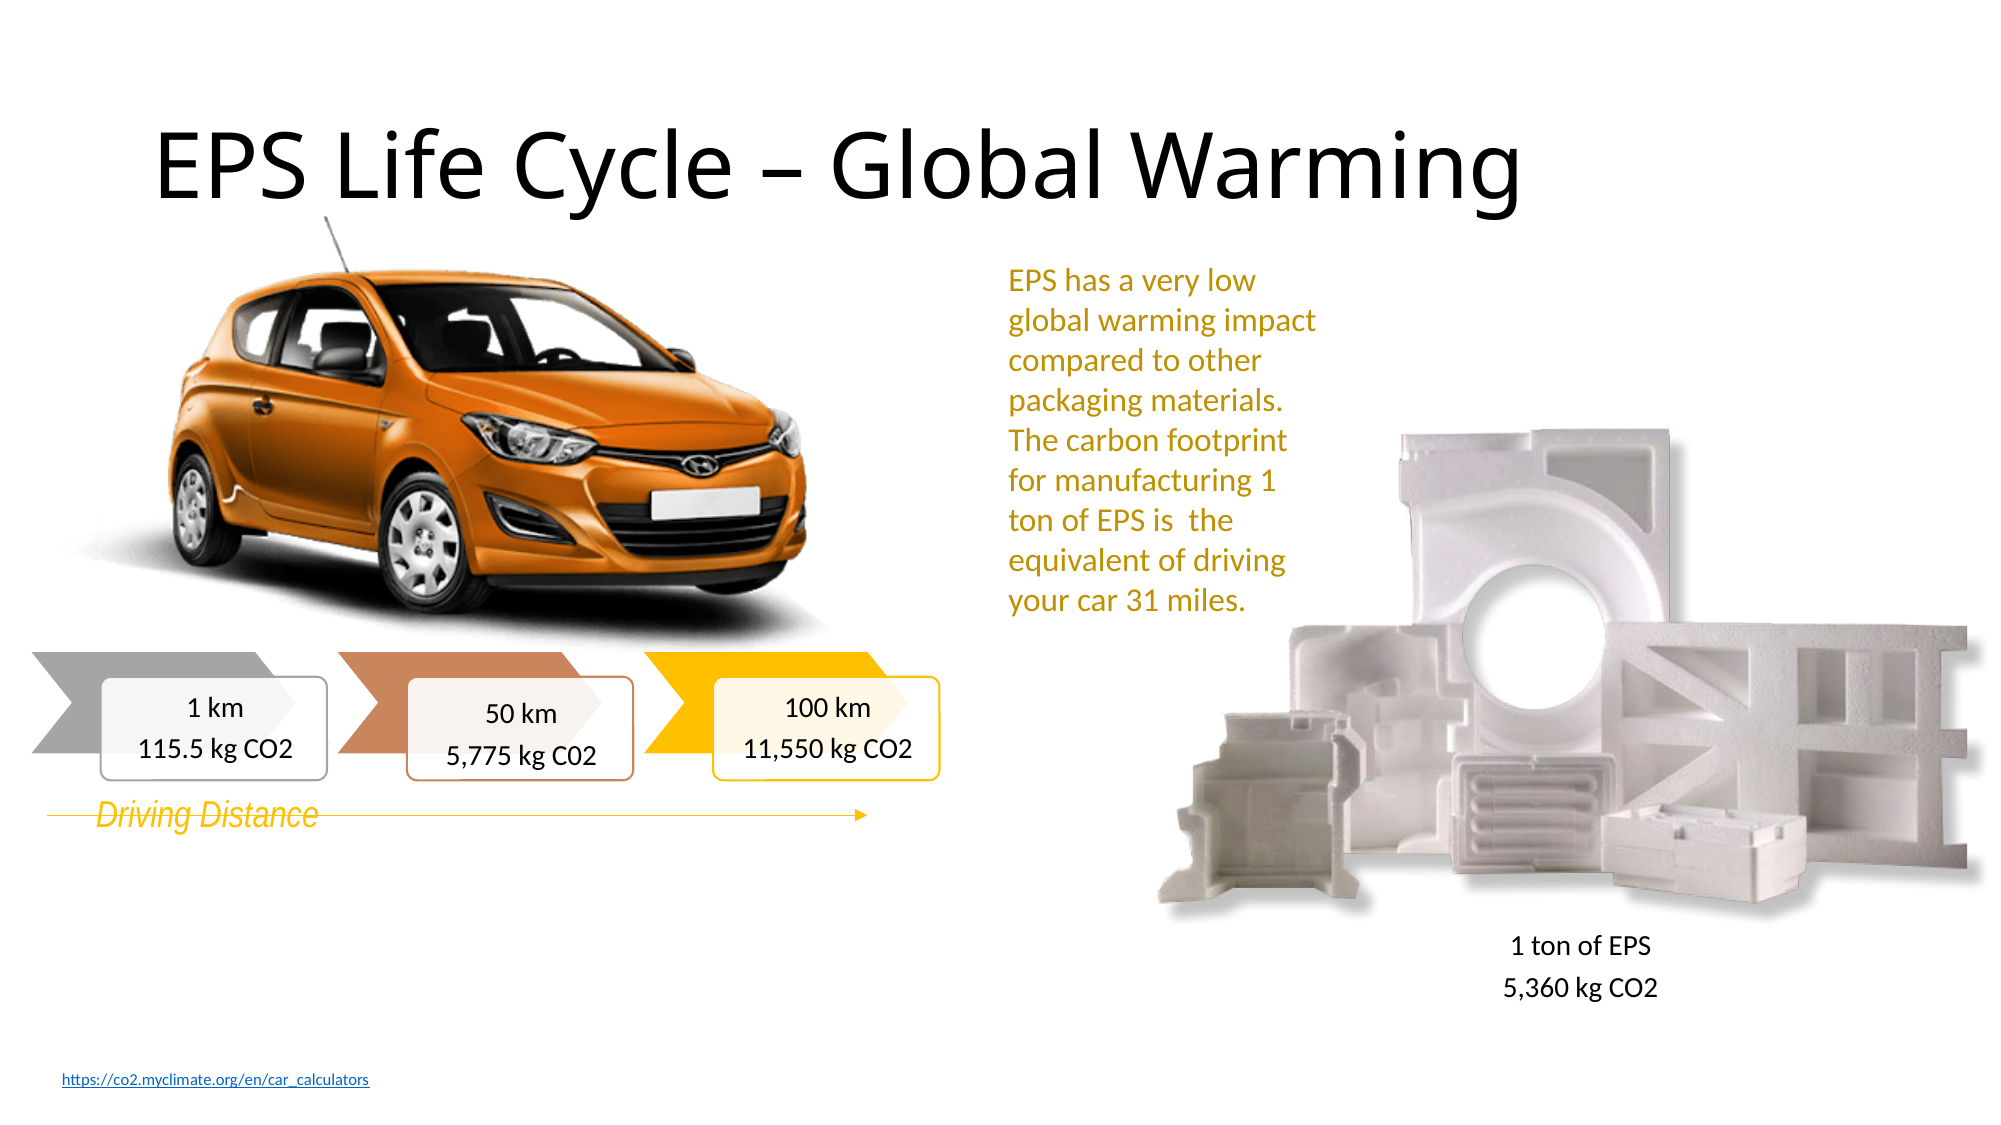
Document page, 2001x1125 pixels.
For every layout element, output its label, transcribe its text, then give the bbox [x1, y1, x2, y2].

picture [1123, 370, 2000, 960]
text_box https://co2.myclimate.org/en/car_calculators [47, 1061, 1518, 1097]
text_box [28, 523, 940, 908]
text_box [993, 908, 2000, 1053]
title EPS Life Cycle – Global Warming [137, 59, 1863, 278]
text_box EPS has a very low global warming impact compared to other packaging materials. The carbon footprint for manufacturing 1 ton of EPS is the equivalent of driving your car 31 miles. [993, 251, 1334, 626]
picture [48, 216, 849, 659]
